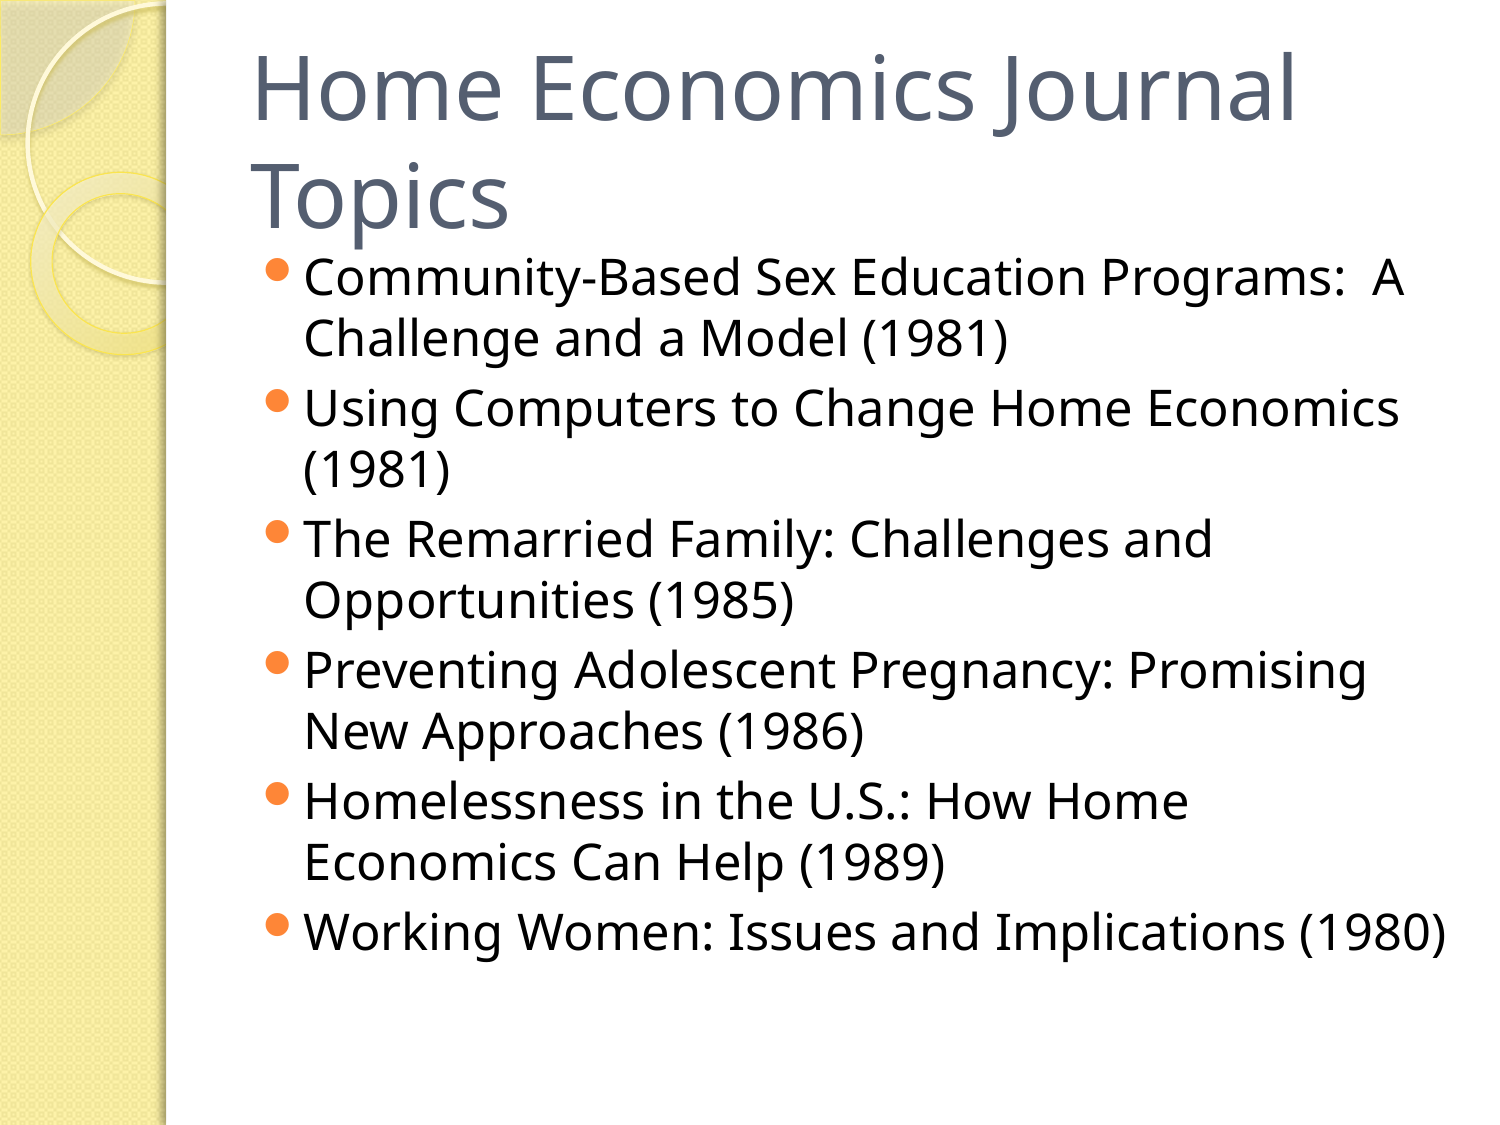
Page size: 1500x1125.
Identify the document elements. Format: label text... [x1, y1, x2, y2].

list Community-Based Sex Education Programs: A Challenge and a Model (1981) Using Computers to Change Home Economics (1981) The Remarried Family: Challenges and Opportunities (1985) Preventing Adolescent Pregnancy: Promising New Approaches (1986) Homelessness in the U.S.: How Home Economics Can Help (1989) Working Women: Issues and Implications (1980) [235, 237, 1466, 1025]
title Home Economics Journal Topics [235, 45, 1466, 233]
